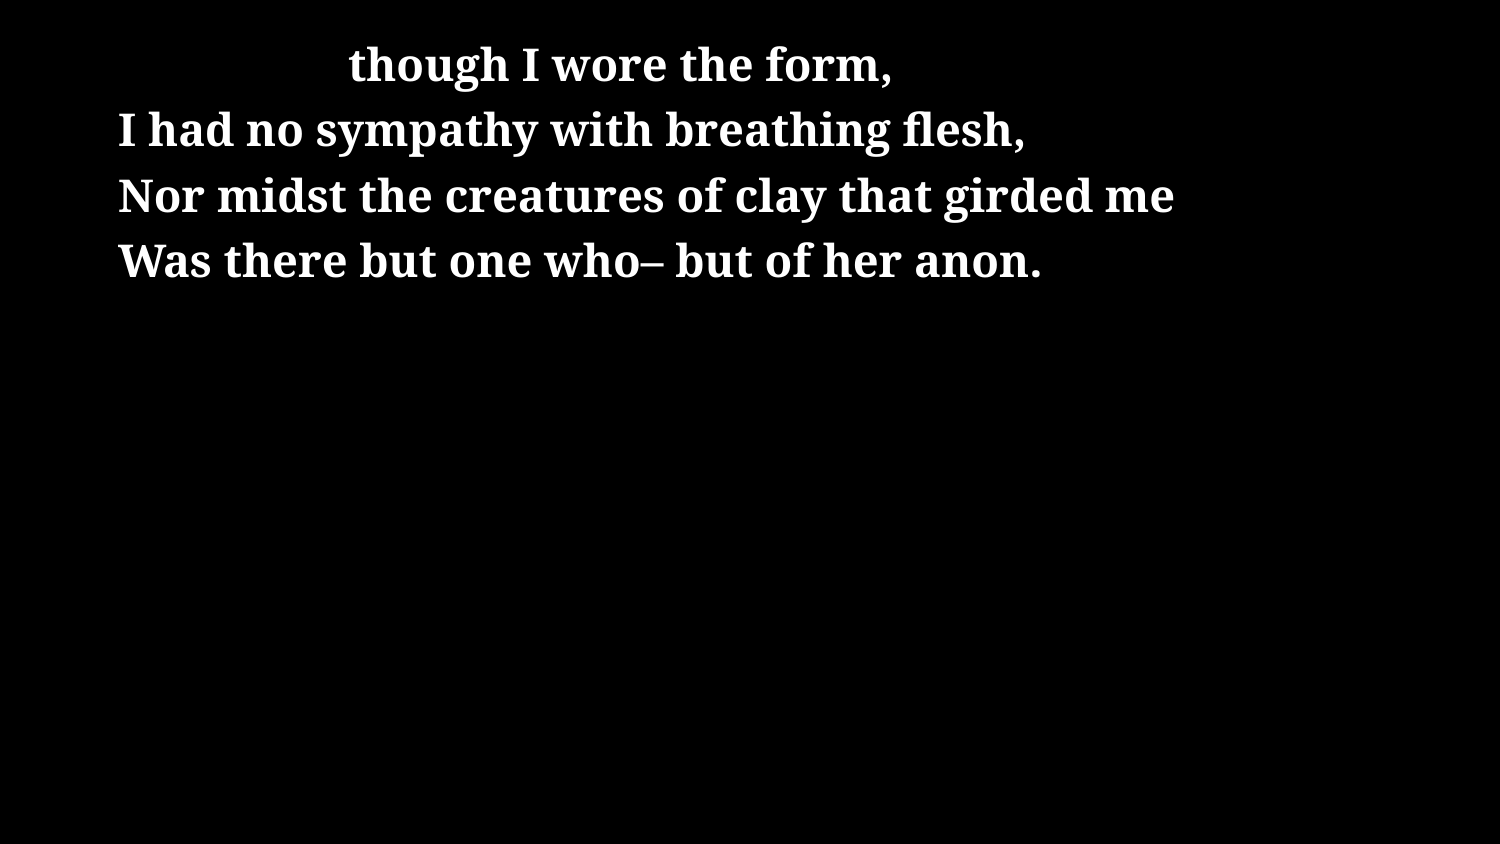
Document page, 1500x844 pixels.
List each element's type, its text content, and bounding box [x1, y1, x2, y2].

title though I wore the form, I had no sympathy with breathing flesh, Nor midst the creatures of clay that girded me Was there but one who– but of her anon. [103, 17, 1397, 299]
